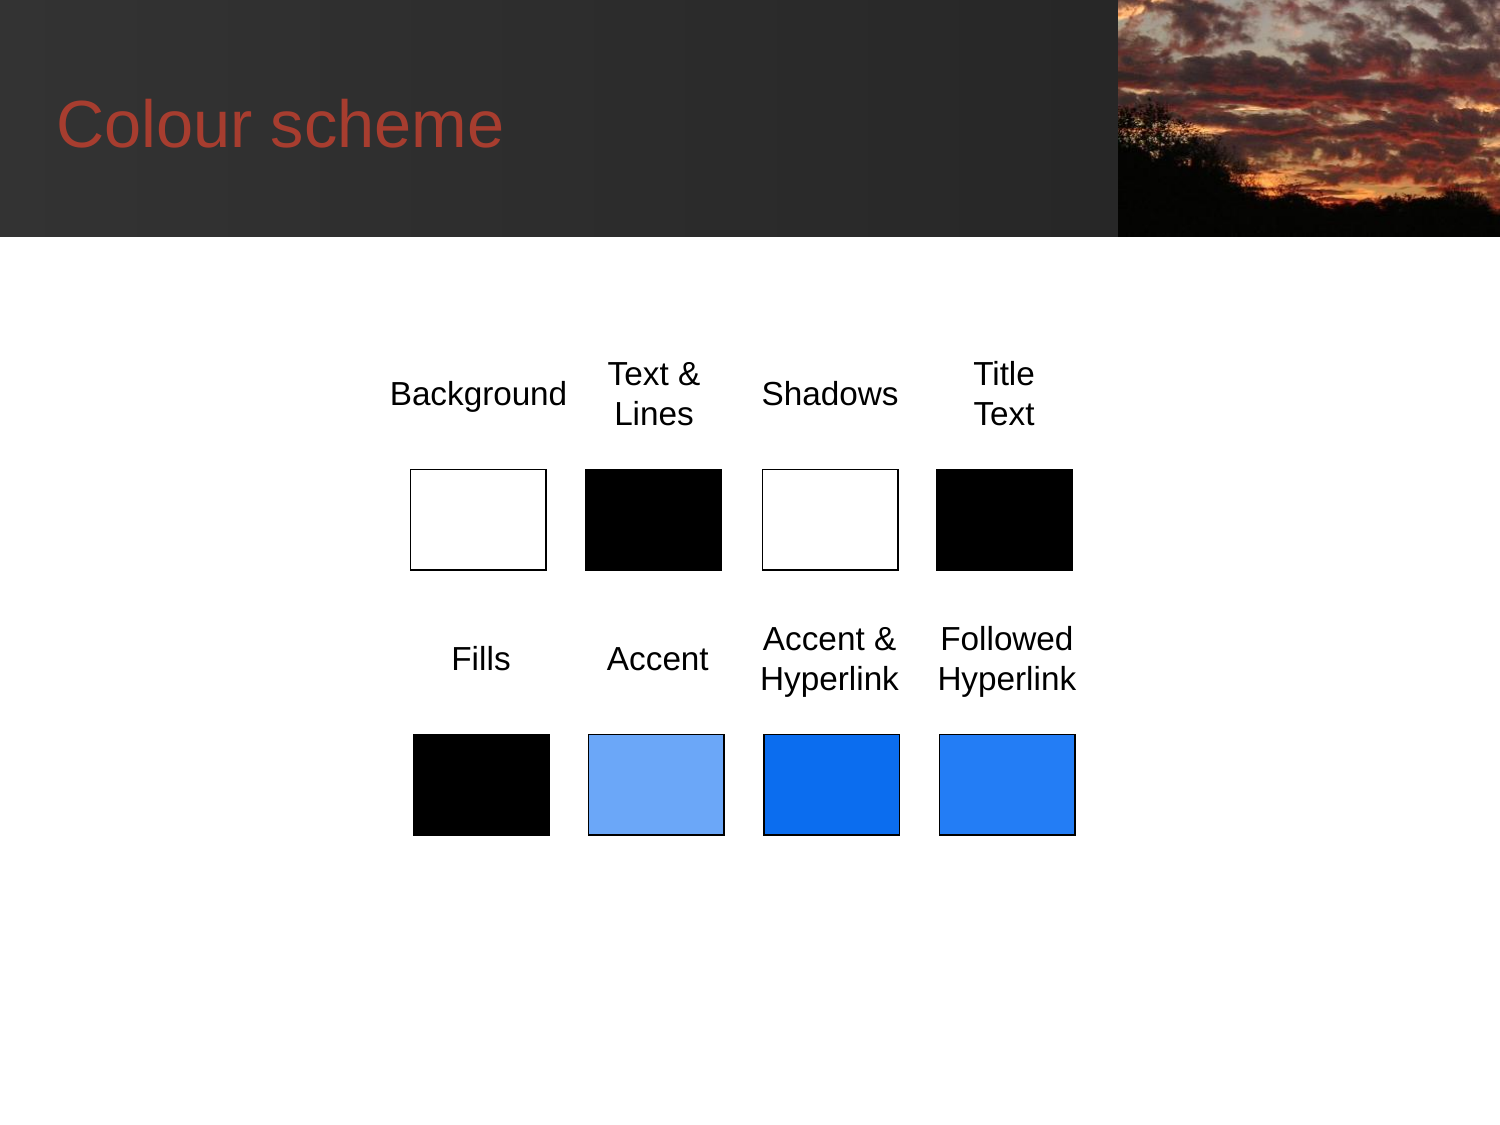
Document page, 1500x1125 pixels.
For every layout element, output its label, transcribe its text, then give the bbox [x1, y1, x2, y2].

text_box Background [374, 364, 583, 420]
text_box [762, 469, 899, 570]
text_box [763, 734, 900, 835]
text_box [588, 734, 725, 835]
text_box Accent [592, 629, 724, 685]
title Colour scheme [41, 45, 1164, 197]
text_box [585, 469, 722, 570]
text_box Accent & Hyperlink [745, 609, 914, 705]
text_box Shadows [746, 364, 914, 420]
text_box [410, 469, 547, 570]
text_box Text & Lines [592, 344, 716, 440]
text_box Title Text [958, 344, 1050, 440]
text_box [939, 734, 1075, 835]
text_box [936, 469, 1073, 570]
text_box Fills [436, 629, 526, 685]
text_box Followed Hyperlink [922, 609, 1092, 704]
text_box [413, 734, 549, 835]
picture [1118, 0, 1500, 237]
